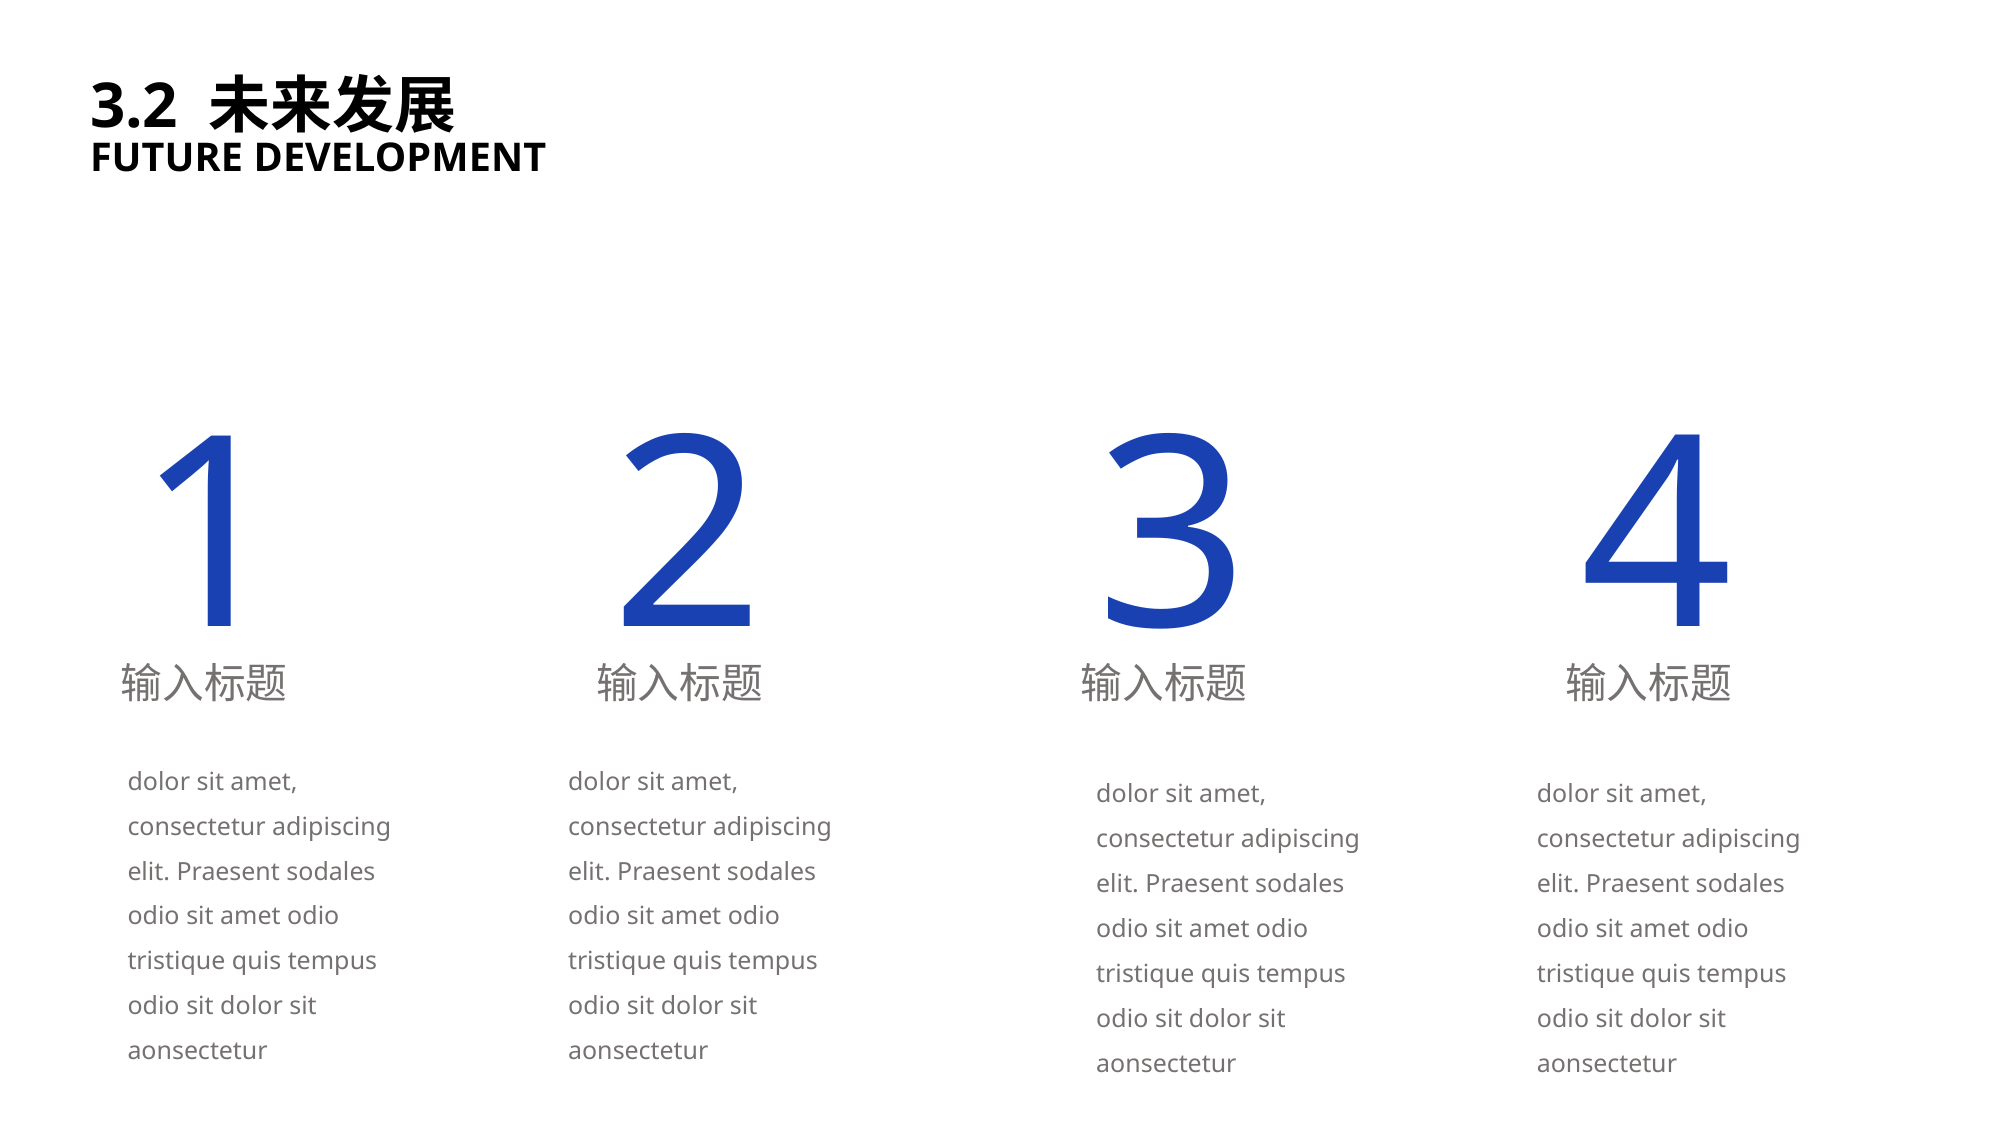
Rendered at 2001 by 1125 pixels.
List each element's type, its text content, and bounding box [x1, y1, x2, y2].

text_box 输入标题 [581, 649, 879, 715]
text_box 1 [121, 352, 247, 688]
text_box 输入标题 [1550, 649, 1848, 715]
text_box 2 [597, 352, 722, 688]
text_box dolor sit amet, consectetur adipiscing elit. Praesent sodales odio sit amet odio tristique quis tempus odio sit dolor sit aonsectetur [1522, 755, 1860, 1085]
text_box 3.2 未来发展 FUTURE DEVELOPMENT [89, 60, 547, 187]
text_box dolor sit amet, consectetur adipiscing elit. Praesent sodales odio sit amet odio tristique quis tempus odio sit dolor sit aonsectetur [553, 743, 891, 1073]
text_box dolor sit amet, consectetur adipiscing elit. Praesent sodales odio sit amet odio tristique quis tempus odio sit dolor sit aonsectetur [112, 743, 450, 1073]
text_box 3 [1081, 352, 1207, 688]
text_box 输入标题 [105, 649, 403, 715]
text_box 4 [1565, 352, 1691, 688]
text_box 输入标题 [1065, 649, 1363, 715]
text_box dolor sit amet, consectetur adipiscing elit. Praesent sodales odio sit amet odio tristique quis tempus odio sit dolor sit aonsectetur [1081, 755, 1419, 1085]
